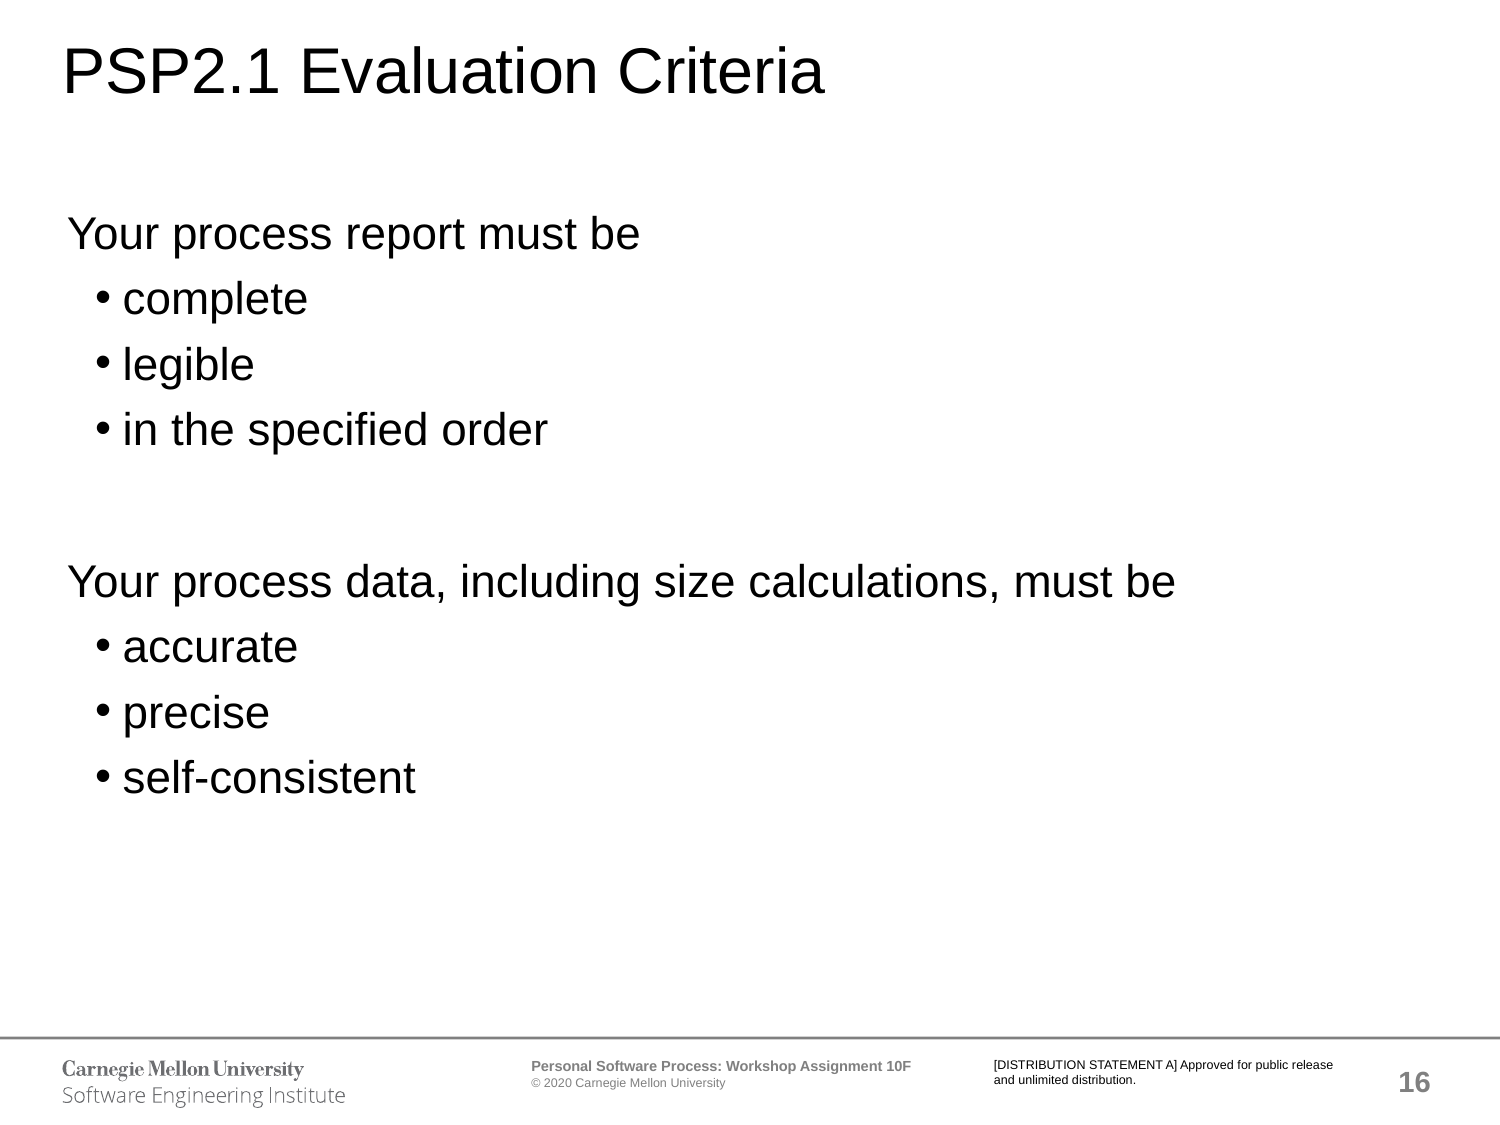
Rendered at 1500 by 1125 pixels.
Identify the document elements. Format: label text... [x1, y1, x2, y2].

list Your process report must be complete legible in the specified order Your process data, including size calculations, must be accurate precise self-consistent [48, 195, 1446, 969]
title PSP2.1 Evaluation Criteria [62, 37, 1338, 182]
